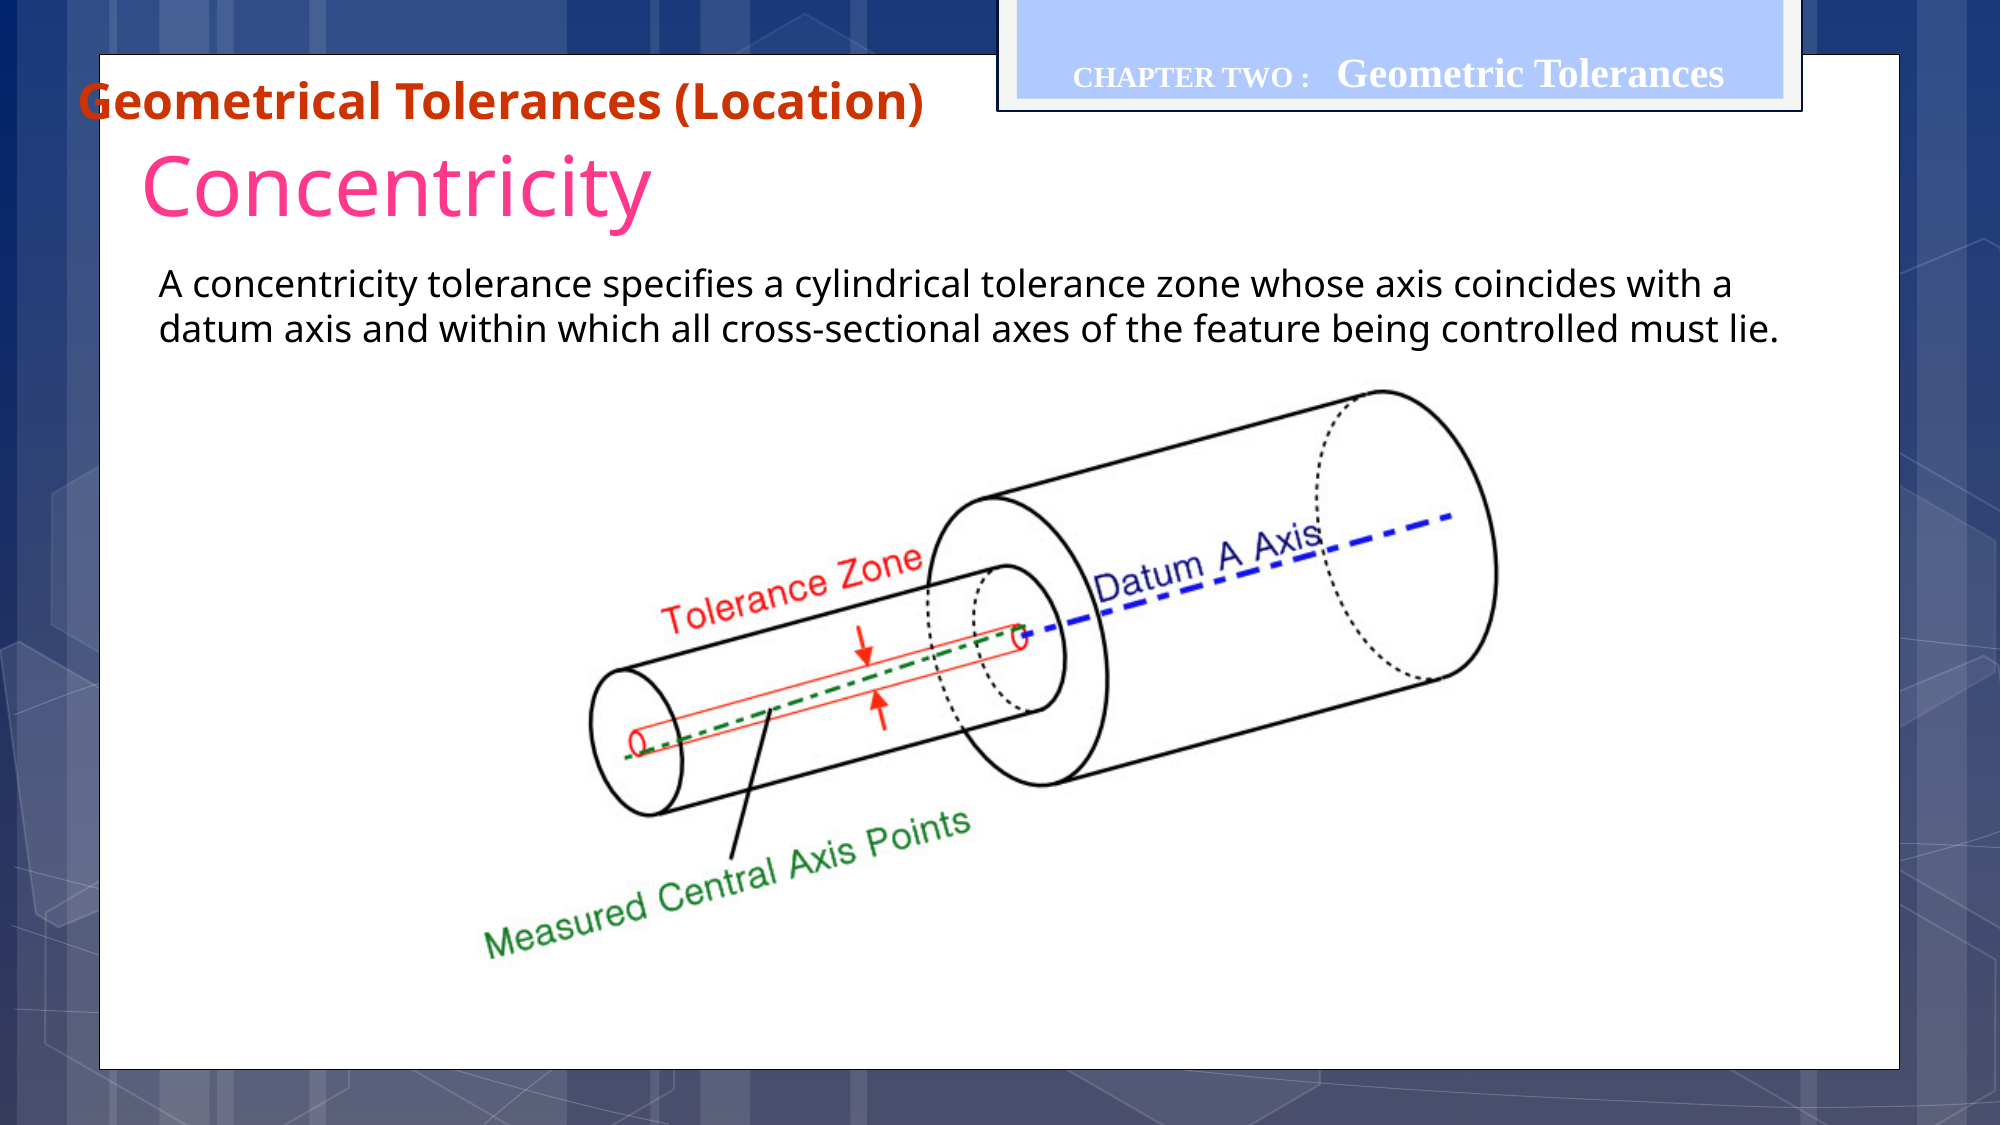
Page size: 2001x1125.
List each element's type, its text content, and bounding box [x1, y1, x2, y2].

picture [439, 368, 1548, 993]
text_box Geometrical Tolerances (Location) [62, 62, 940, 138]
text_box A concentricity tolerance specifies a cylindrical tolerance zone whose axis coincides with a datum axis and within which all cross-sectional axes of the feature being controlled must lie. [143, 253, 1844, 358]
text_box CHAPTER TWO : Geometric Tolerances [940, 0, 1858, 110]
title Concentricity [125, 96, 1662, 241]
